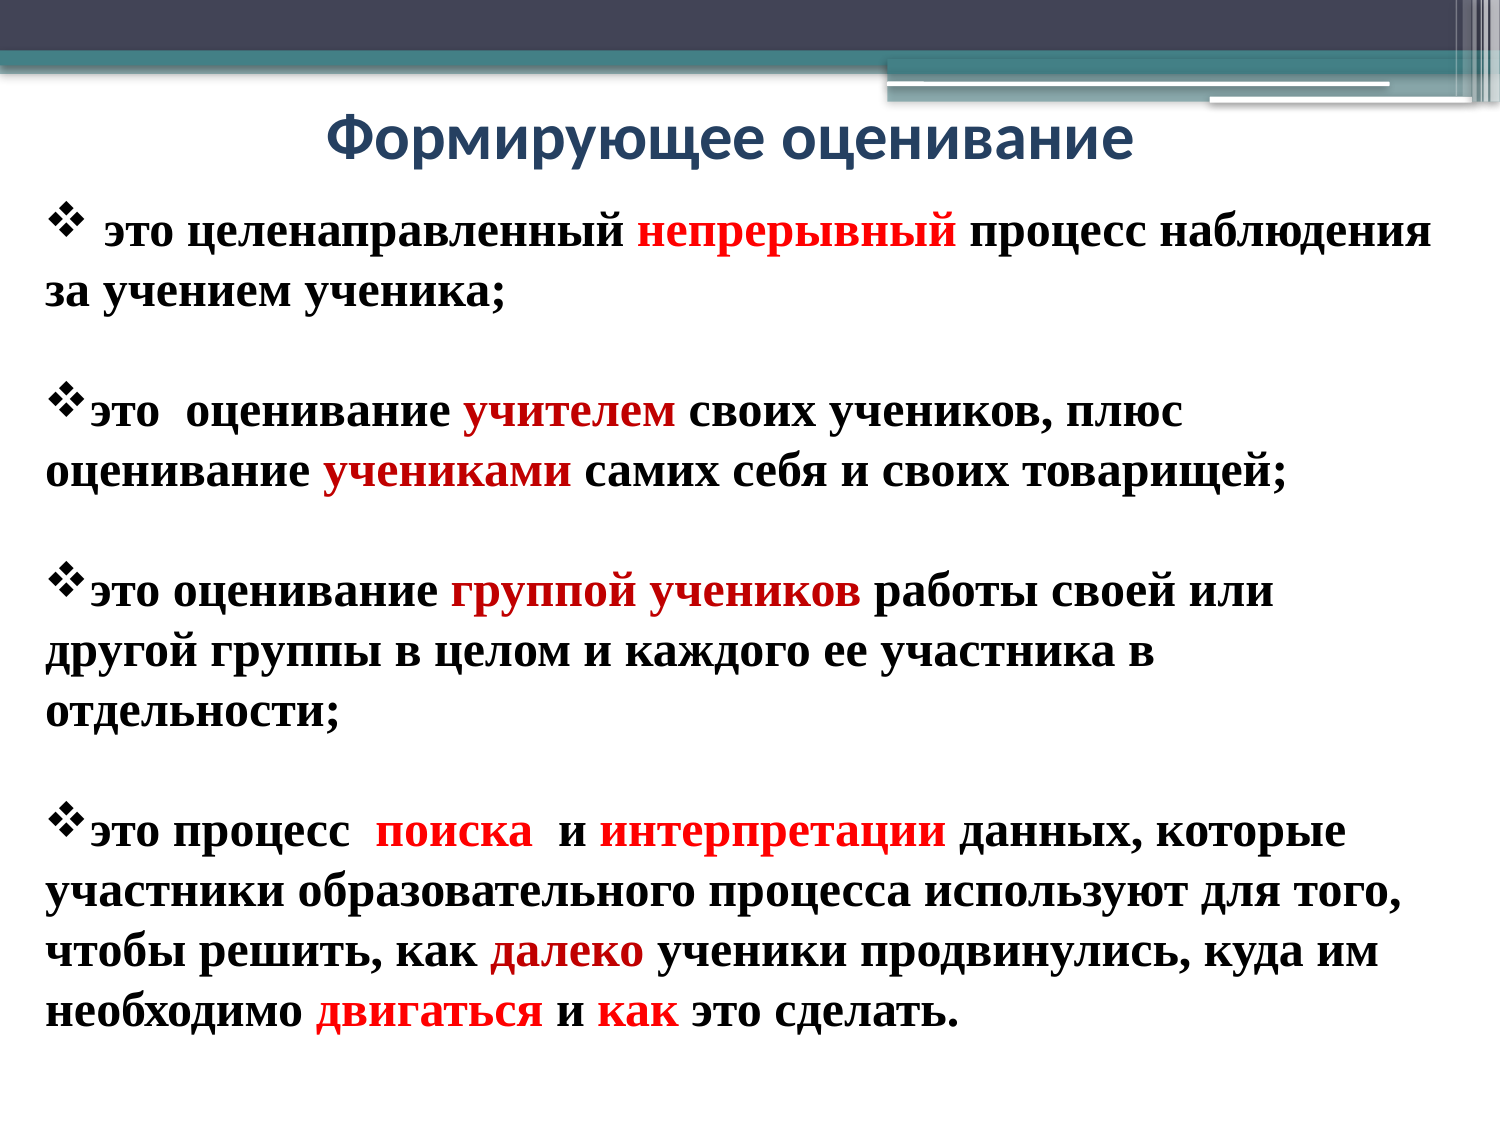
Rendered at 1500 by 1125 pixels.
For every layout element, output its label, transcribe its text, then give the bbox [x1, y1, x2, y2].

text_box Формирующее оценивание это целенаправленный непрерывный процесс наблюдения за учением ученика; это оценивание учителем своих учеников, плюс оценивание учениками самих себя и своих товарищей; это оценивание группой учеников работы своей или другой группы в целом и каждого ее участника в отдельности; это процесс поиска и интерпретации данных, которые участники образовательного процесса используют для того, чтобы решить, как далеко ученики продвинулись, куда им необходимо двигаться и как это сделать. [29, 89, 1447, 1044]
